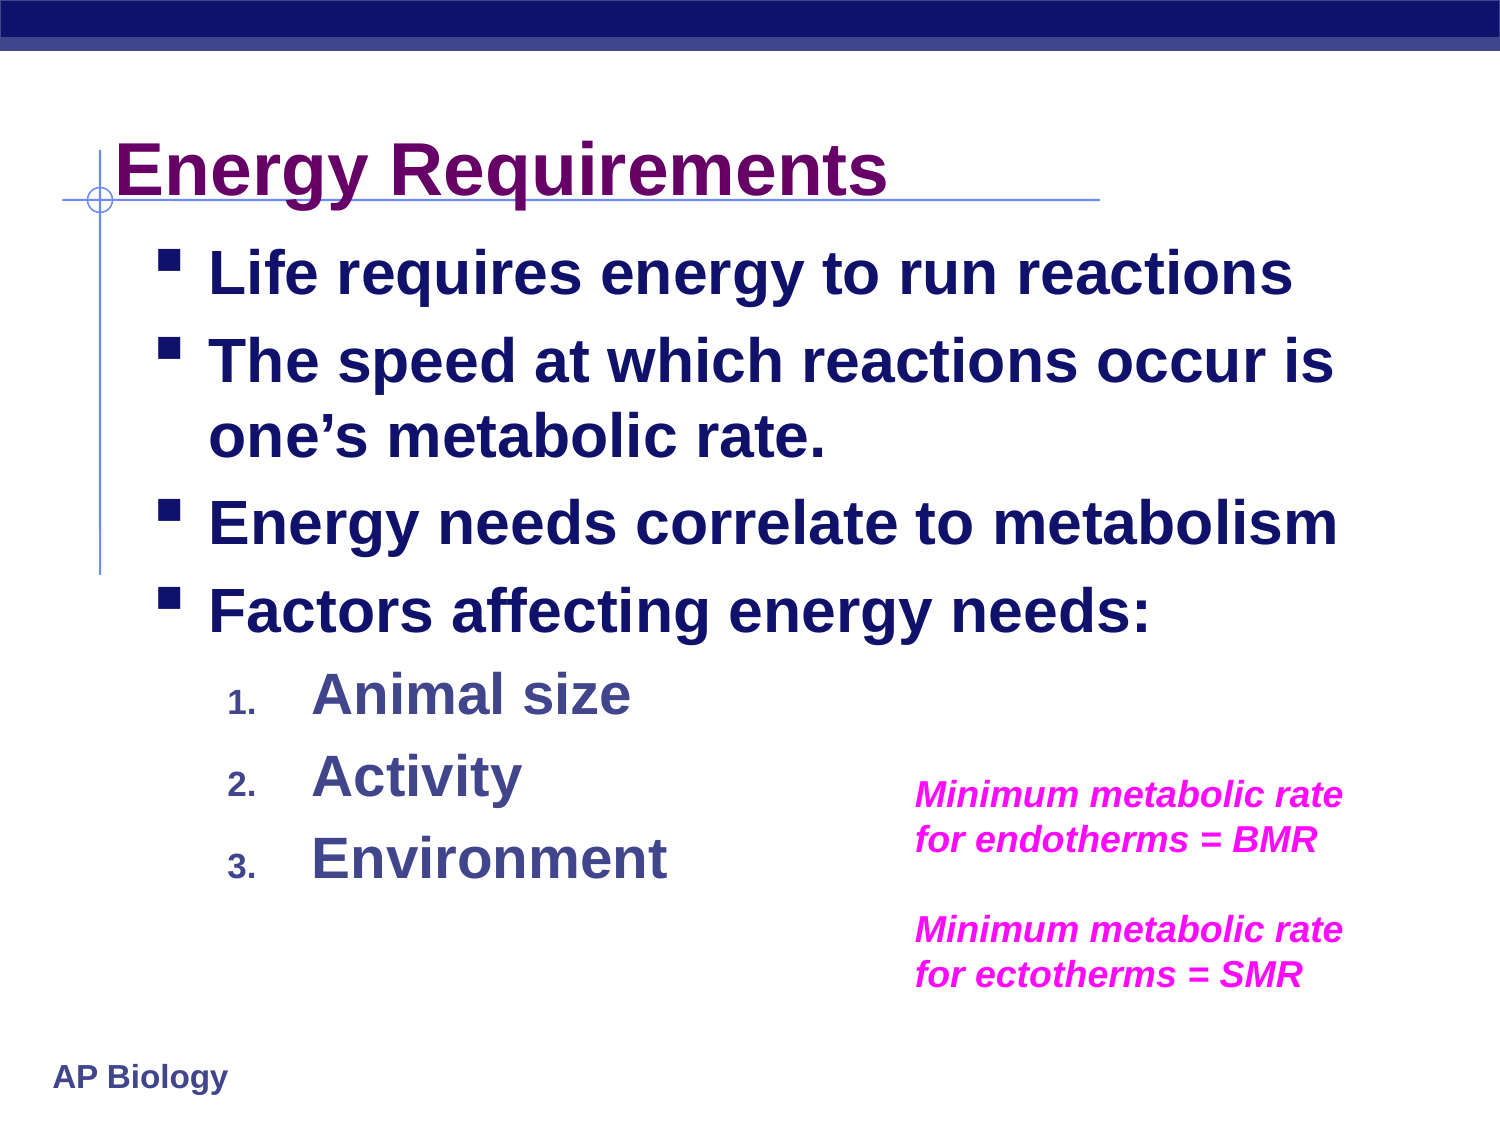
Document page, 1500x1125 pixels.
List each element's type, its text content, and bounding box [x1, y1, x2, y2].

list Life requires energy to run reactions The speed at which reactions occur is one’s metabolic rate. Energy needs correlate to metabolism Factors affecting energy needs: Animal size Activity Environment [137, 224, 1413, 950]
title Energy Requirements [99, 112, 1375, 238]
text_box Minimum metabolic rate for endotherms = BMR Minimum metabolic rate for ectotherms = SMR [900, 762, 1375, 1003]
